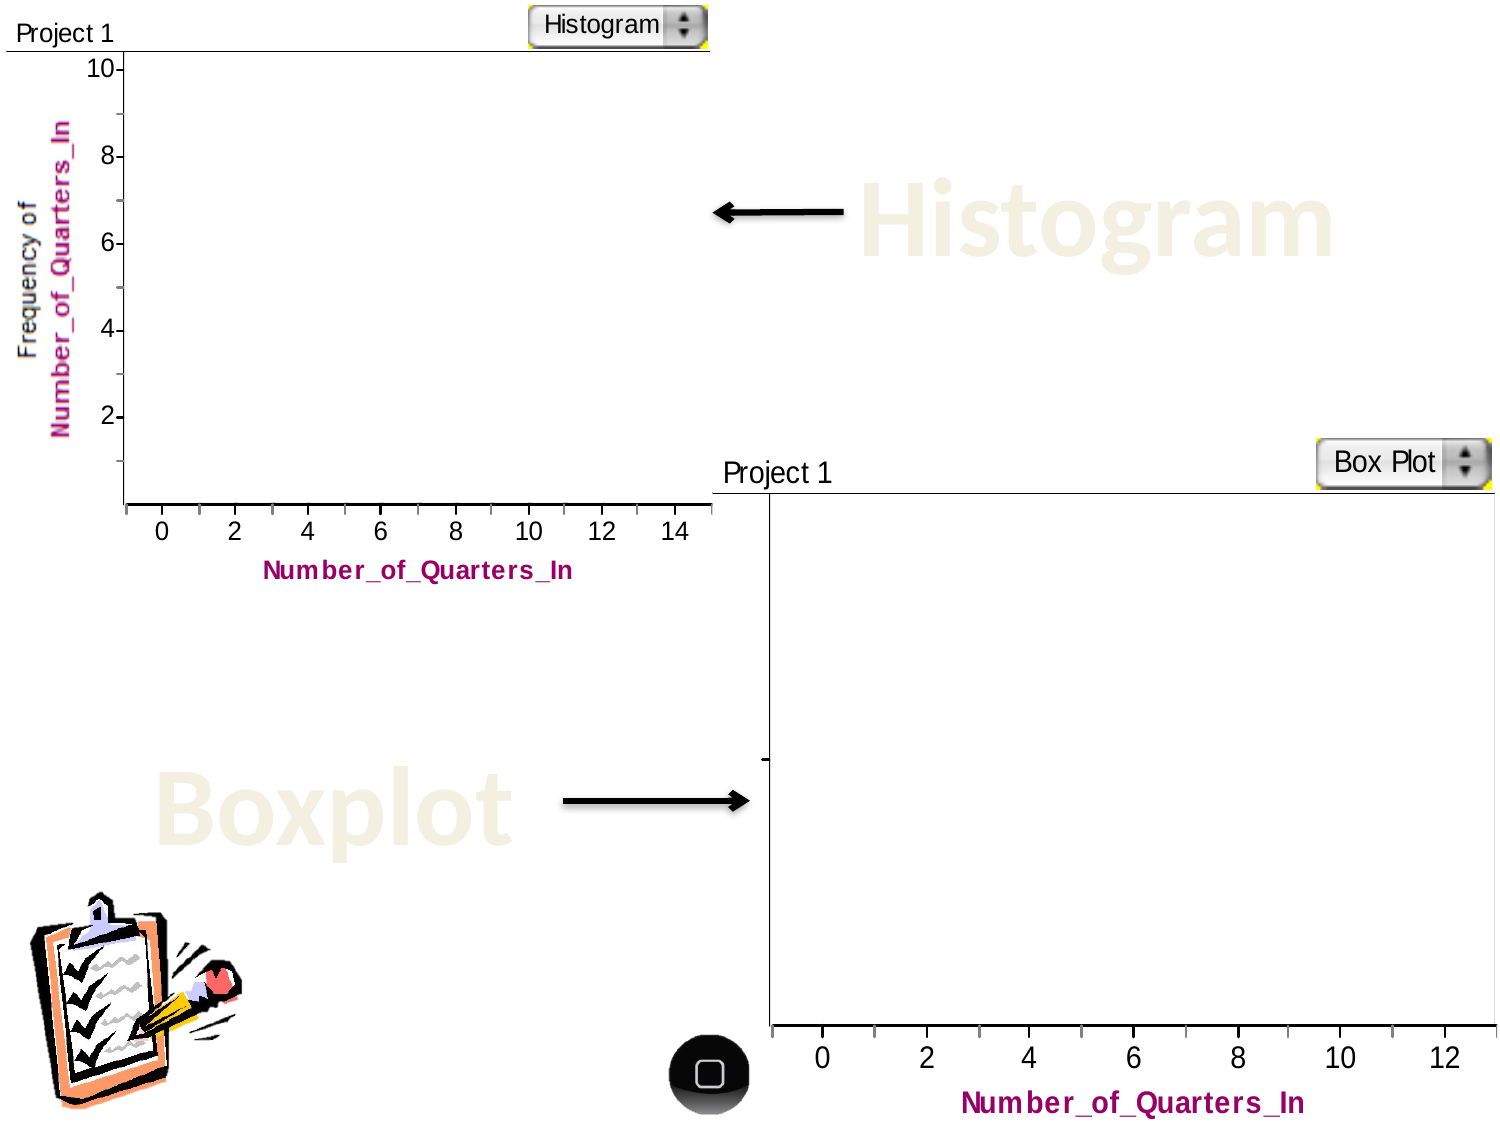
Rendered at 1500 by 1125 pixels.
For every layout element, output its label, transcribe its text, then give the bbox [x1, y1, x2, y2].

text_box Boxplot [138, 724, 530, 875]
picture [6, 0, 1498, 1125]
picture [0, 876, 243, 1112]
text_box Histogram [843, 136, 1353, 287]
